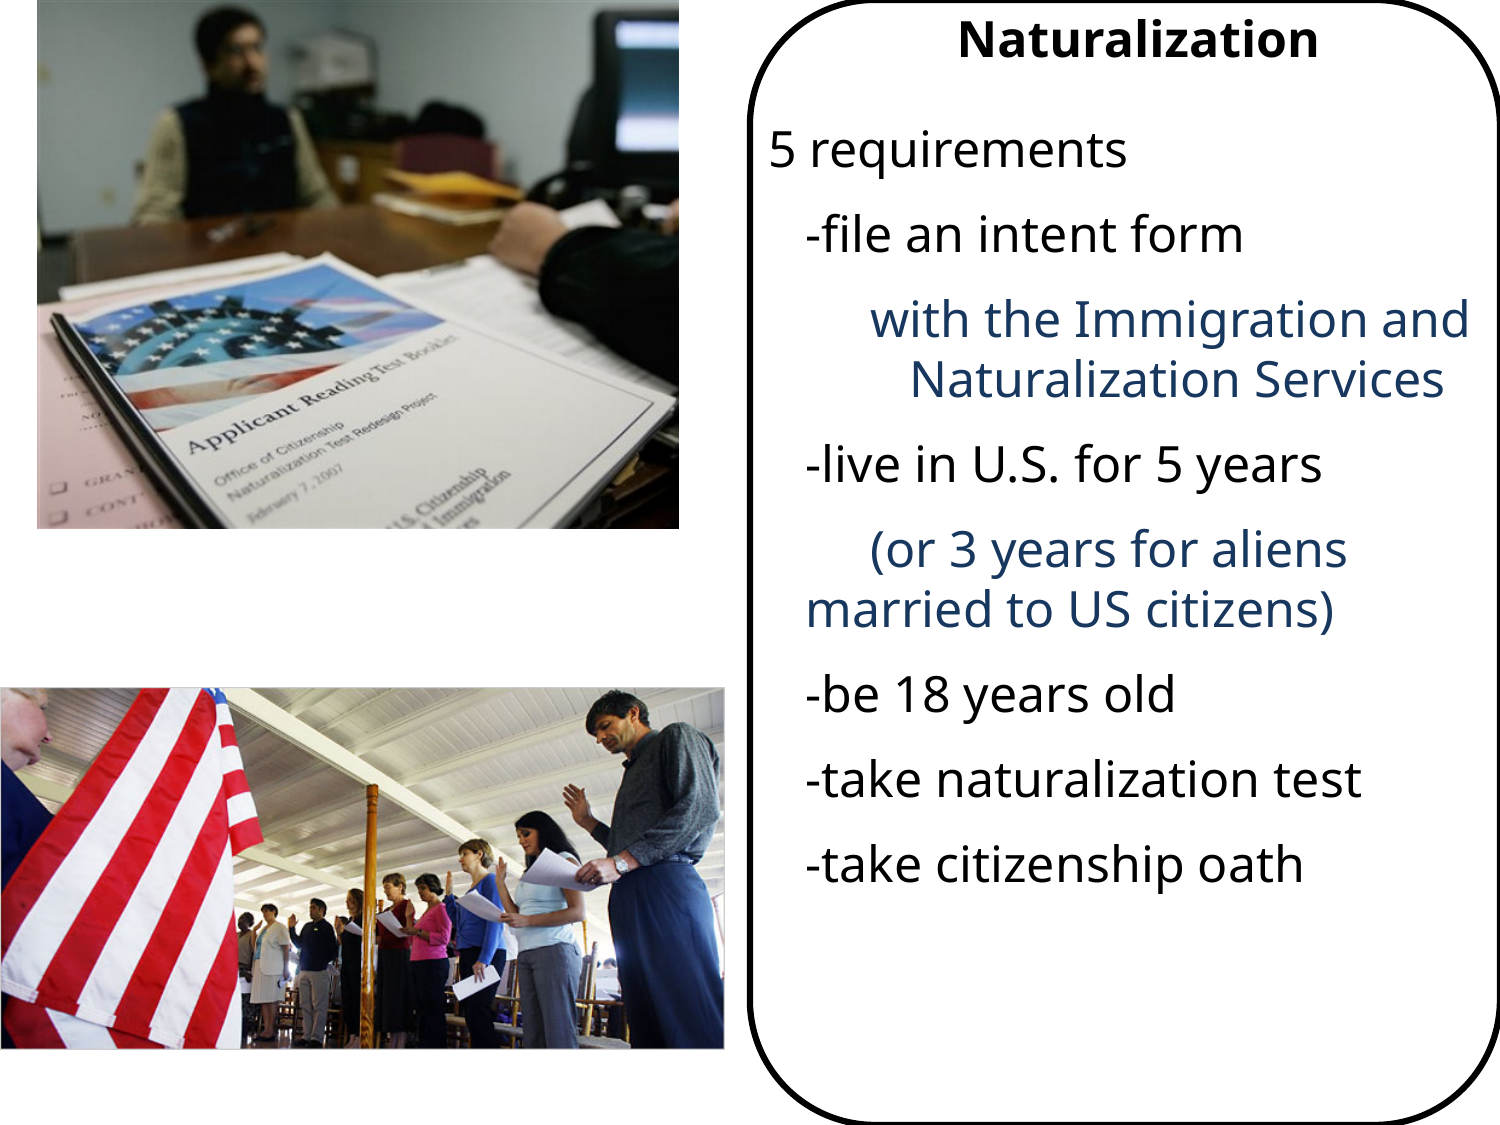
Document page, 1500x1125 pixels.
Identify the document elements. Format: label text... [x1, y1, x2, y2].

text_box Naturalization [779, 0, 1497, 75]
picture [0, 687, 726, 1051]
text_box [749, 44, 1500, 1125]
text_box 5 requirements -file an intent form with the Immigration and Naturalization Services -live in U.S. for 5 years (or 3 years for aliens married to US citizens) -be 18 years old -take naturalization test -take citizenship oath [753, 109, 1497, 900]
picture [37, 0, 679, 529]
